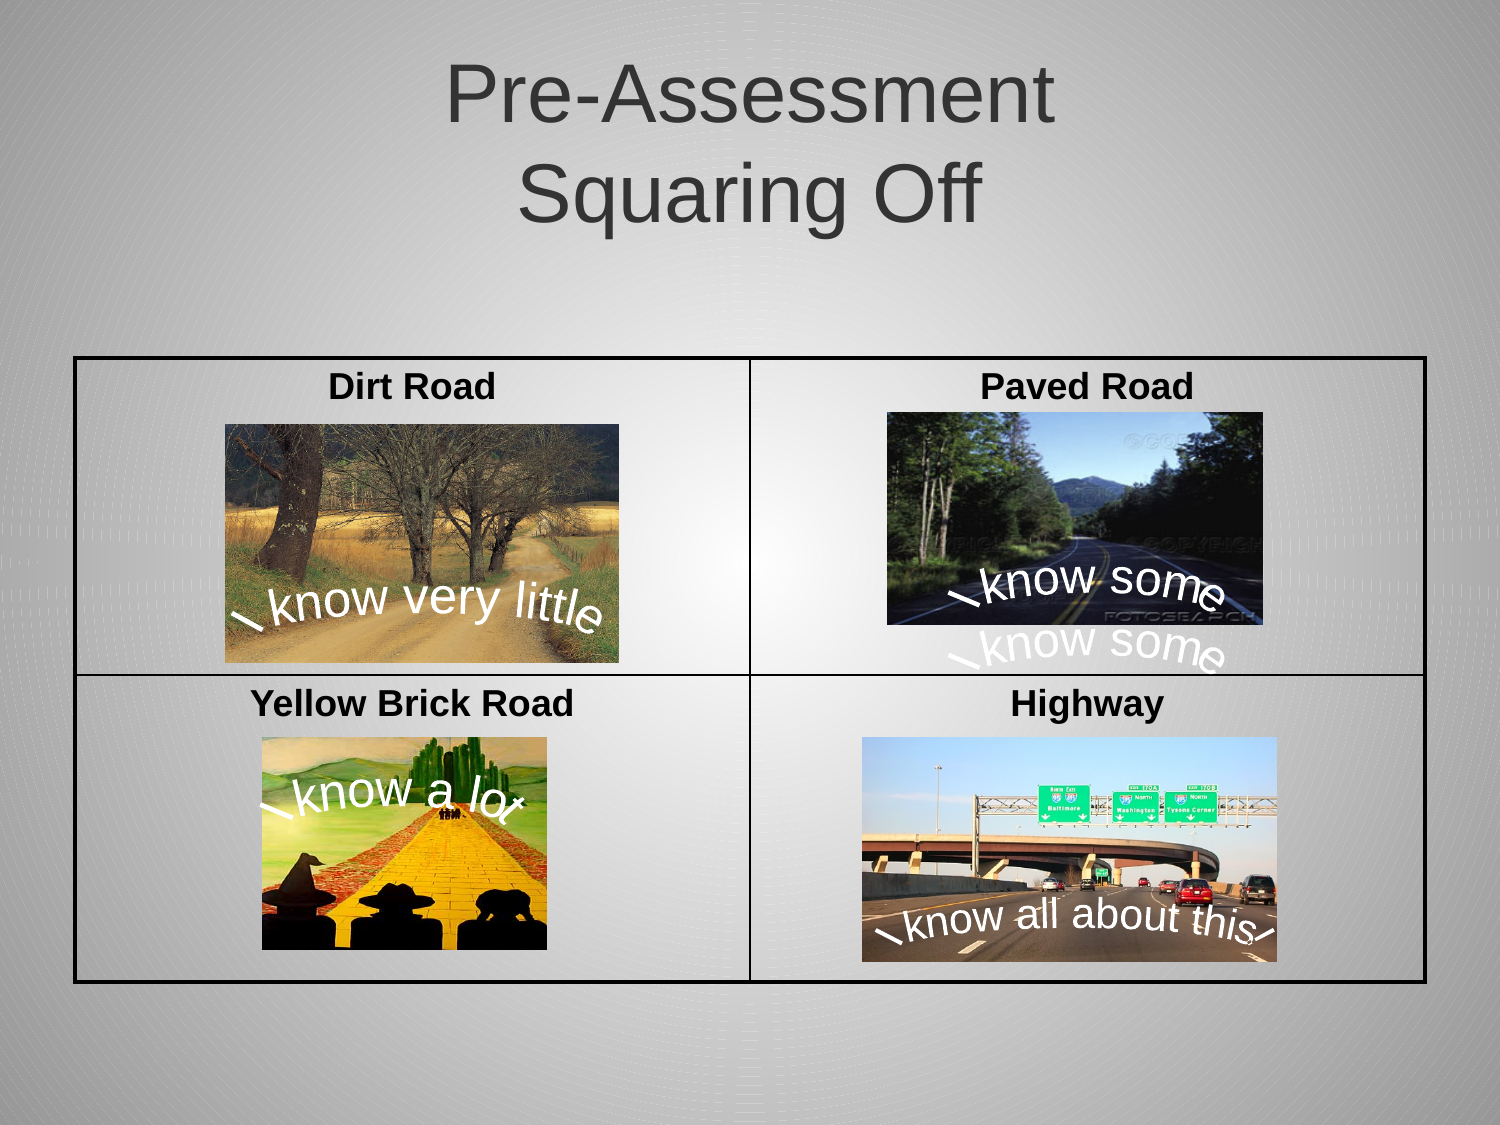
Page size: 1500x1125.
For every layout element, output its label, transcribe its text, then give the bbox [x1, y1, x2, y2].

picture [262, 737, 548, 951]
table_header Dirt Road [77, 360, 749, 674]
table_cell Highway [751, 676, 1423, 980]
picture [224, 424, 619, 663]
picture [887, 412, 1263, 626]
picture [862, 737, 1277, 962]
table_cell Yellow Brick Road [77, 676, 749, 980]
table_header Paved Road [751, 360, 1423, 674]
title Pre-Assessment Squaring Off [74, 44, 1426, 233]
